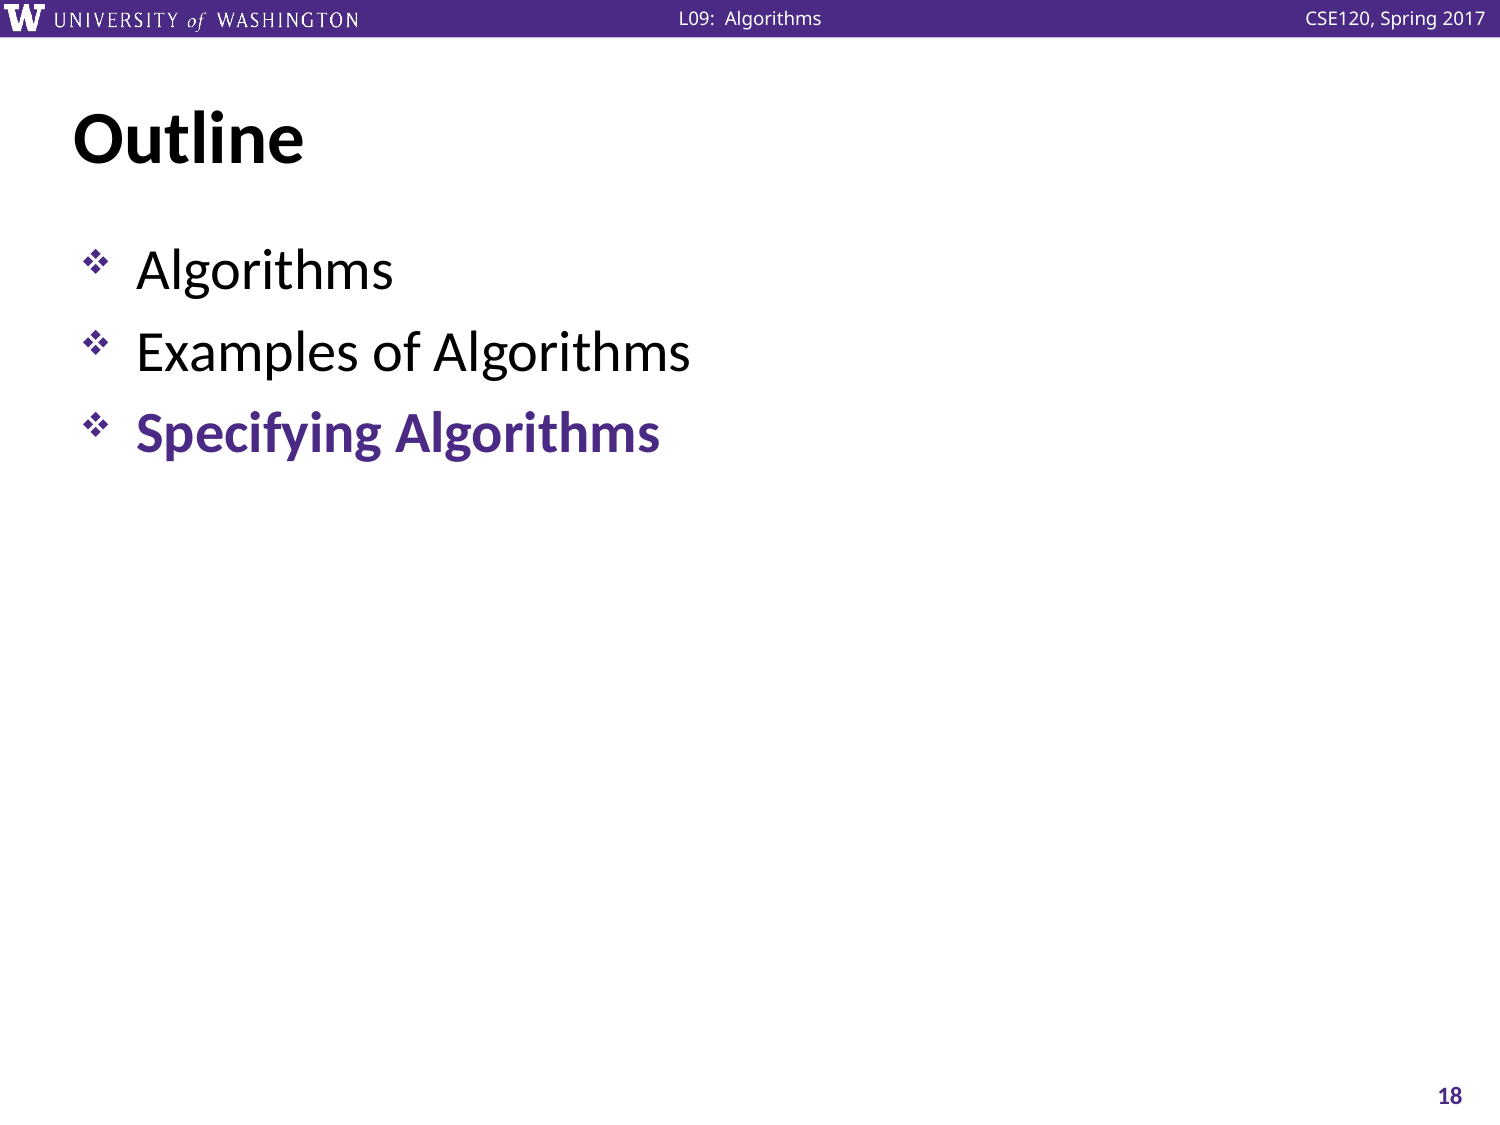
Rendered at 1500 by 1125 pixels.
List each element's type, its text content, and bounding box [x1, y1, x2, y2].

slide_number 18 [1400, 1065, 1500, 1125]
list Algorithms Examples of Algorithms Specifying Algorithms [64, 223, 1438, 1040]
title Outline [58, 71, 1438, 197]
picture [4, 4, 358, 32]
